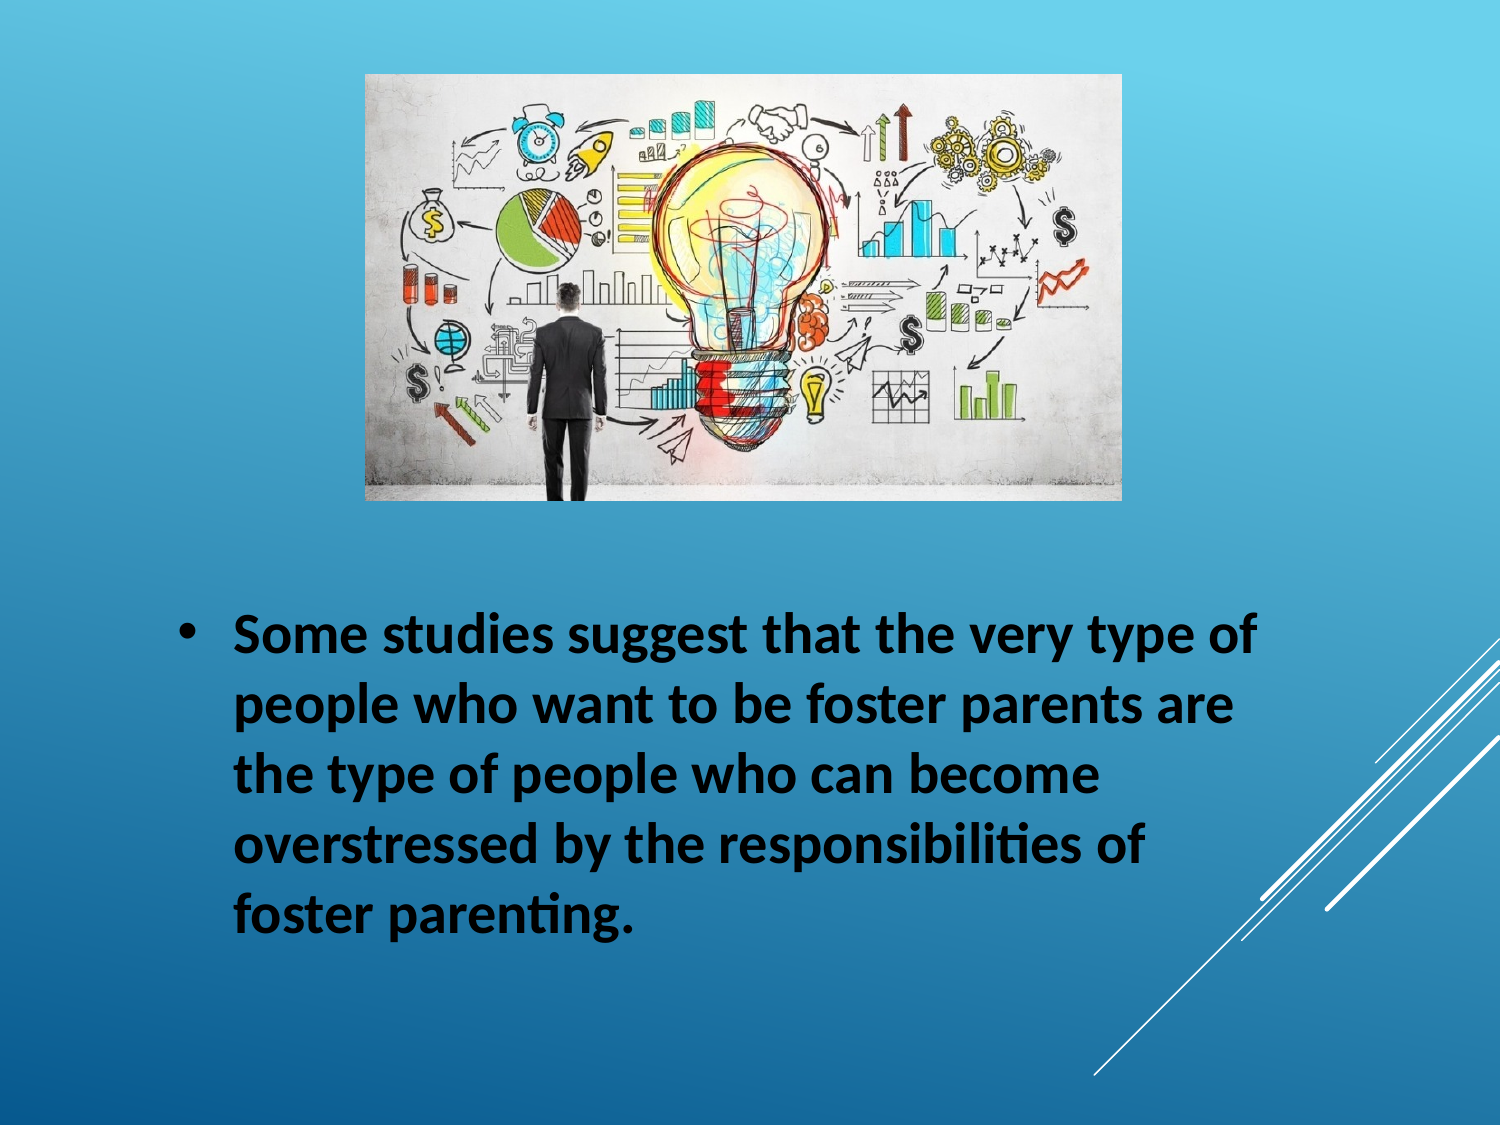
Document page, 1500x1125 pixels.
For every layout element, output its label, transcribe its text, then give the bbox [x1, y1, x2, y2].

picture [365, 74, 1123, 501]
text_box Some studies suggest that the very type of people who want to be foster parents are the type of people who can become overstressed by the responsibilities of foster parenting. [162, 587, 1300, 953]
